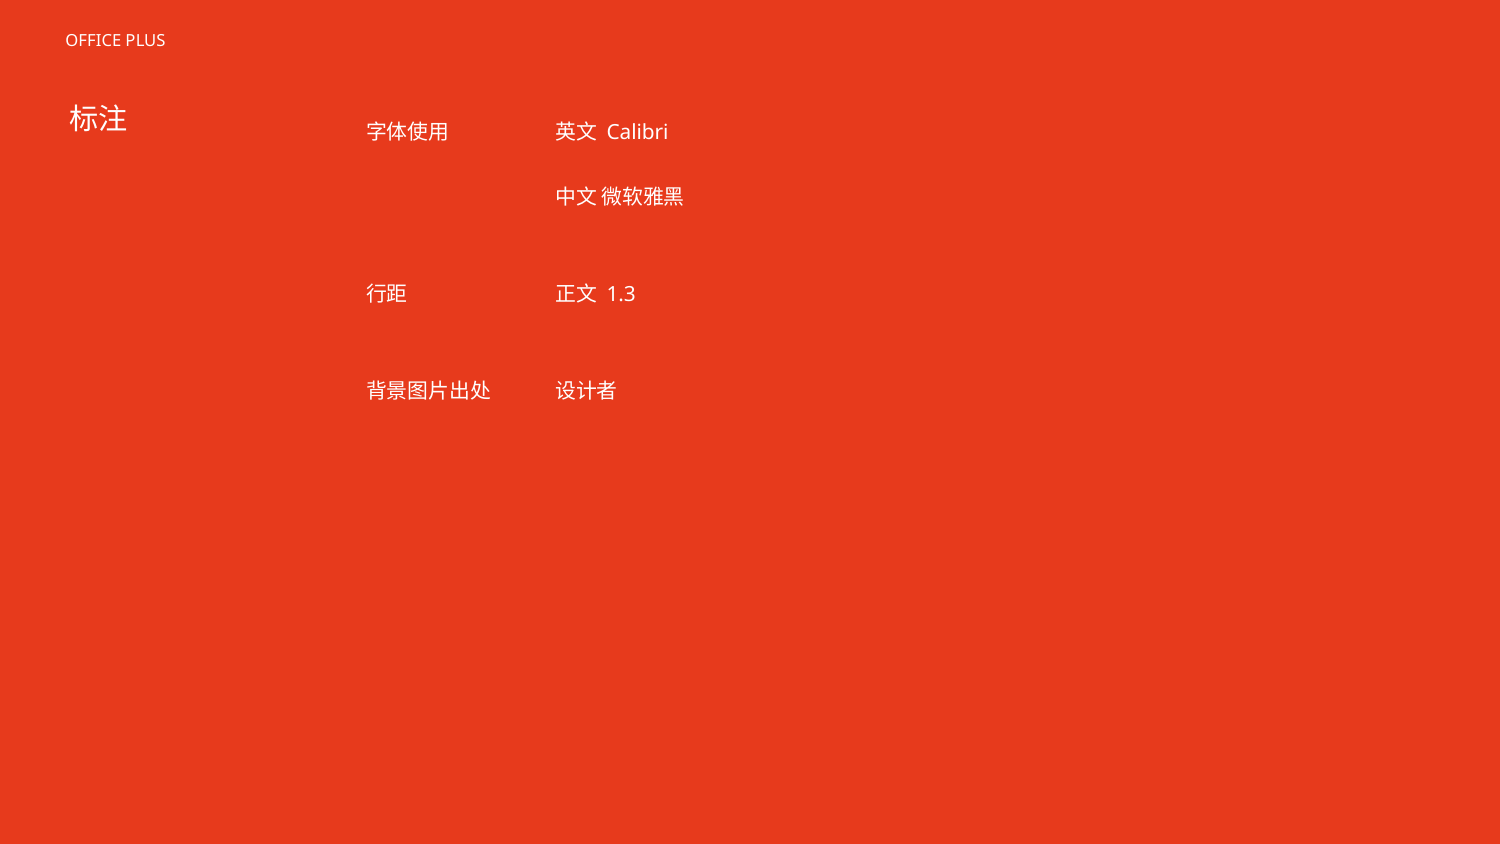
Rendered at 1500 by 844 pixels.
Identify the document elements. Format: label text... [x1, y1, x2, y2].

text_box 字体使用 行距 背景图片出处 [351, 103, 516, 411]
text_box 英文 Calibri 中文 微软雅黑 正文 1.3 设计者 [540, 103, 718, 411]
text_box OFFICE PLUS [50, 22, 181, 58]
text_box 标注 [54, 93, 143, 144]
